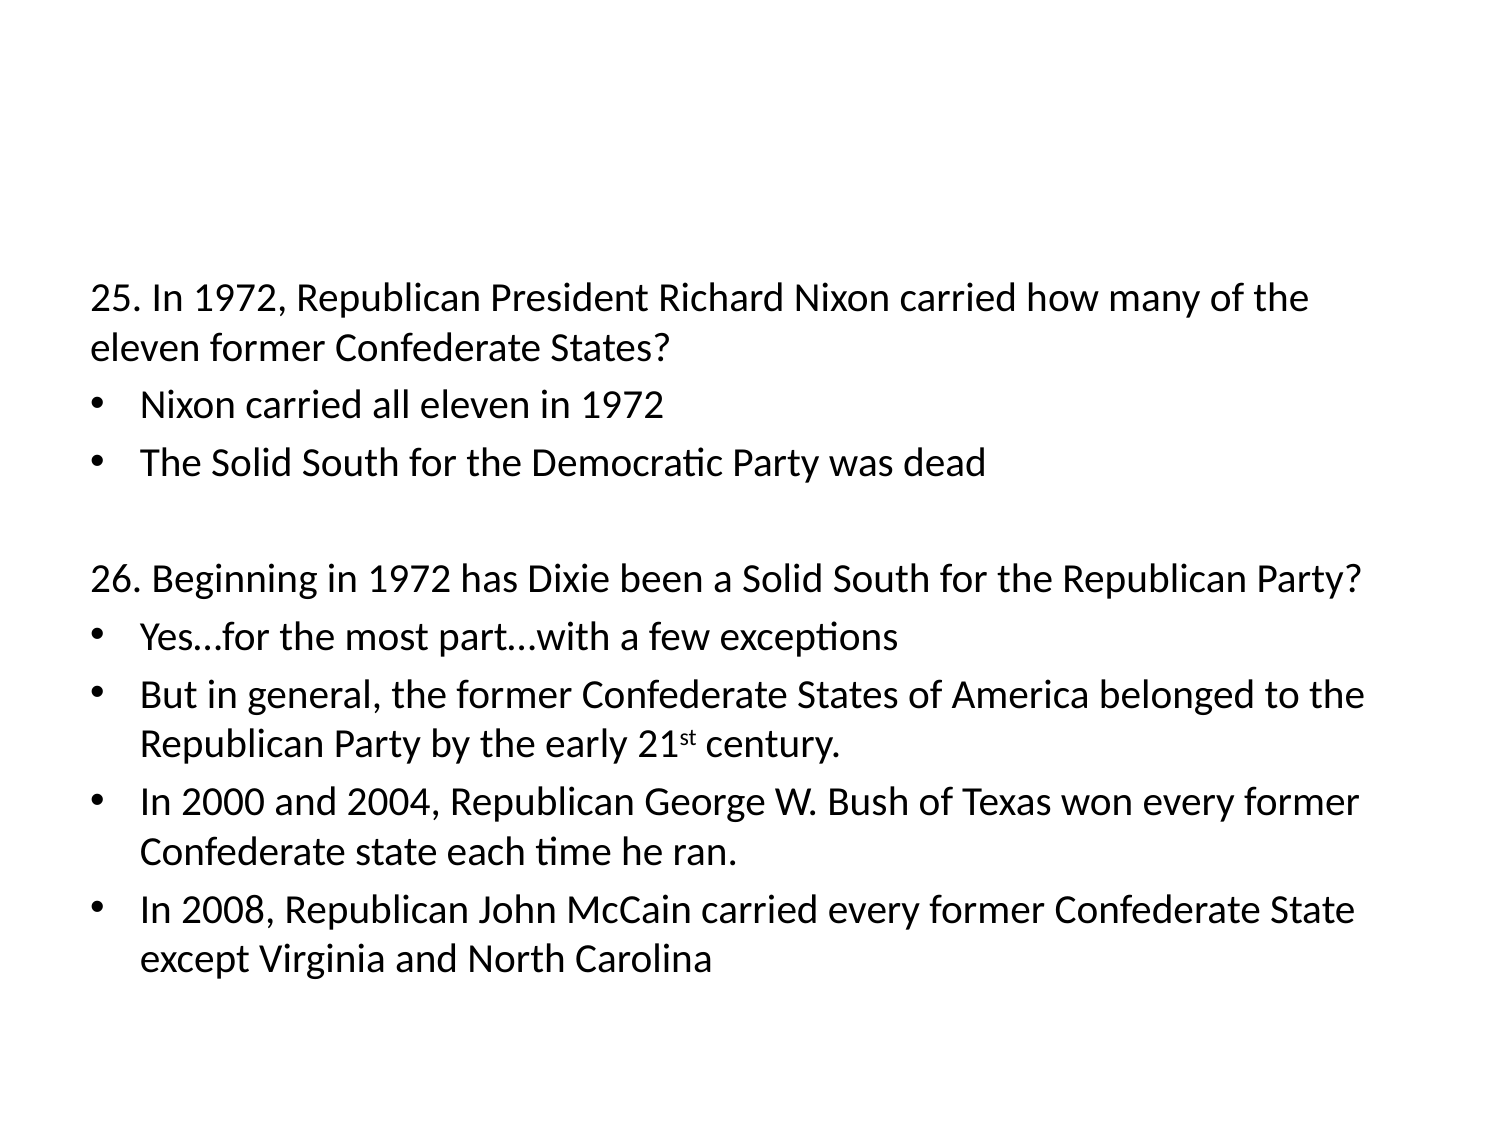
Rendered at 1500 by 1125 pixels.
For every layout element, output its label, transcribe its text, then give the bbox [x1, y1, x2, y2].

list 25. In 1972, Republican President Richard Nixon carried how many of the eleven former Confederate States? Nixon carried all eleven in 1972 The Solid South for the Democratic Party was dead 26. Beginning in 1972 has Dixie been a Solid South for the Republican Party? Yes…for the most part…with a few exceptions But in general, the former Confederate States of America belonged to the Republican Party by the early 21st century. In 2000 and 2004, Republican George W. Bush of Texas won every former Confederate state each time he ran. In 2008, Republican John McCain carried every former Confederate State except Virginia and North Carolina [75, 262, 1425, 1005]
